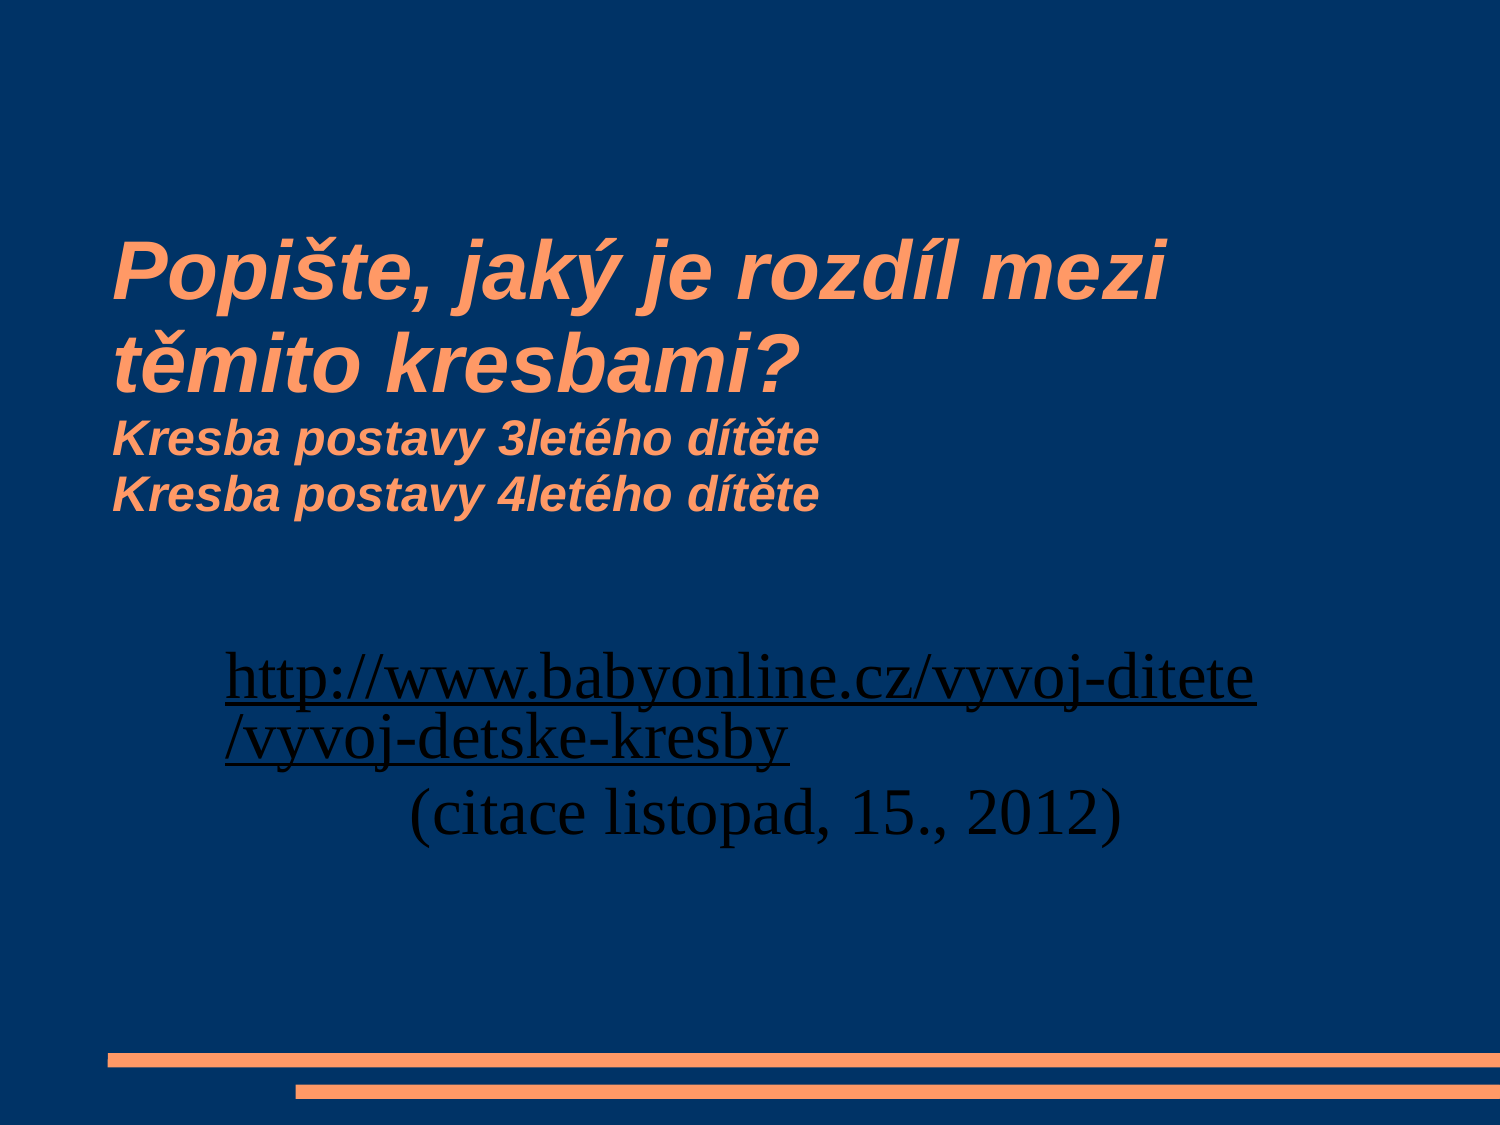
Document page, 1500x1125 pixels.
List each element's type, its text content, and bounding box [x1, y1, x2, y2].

subtitle http://www.babyonline.cz/vyvoj-ditete/vyvoj-detske-kresby (citace listopad, 15., 2012) [225, 637, 1275, 925]
title Popište, jaký je rozdíl mezi těmito kresbami? Kresba postavy 3letého dítěte Kresba postavy 4letého dítěte [112, 349, 1388, 591]
